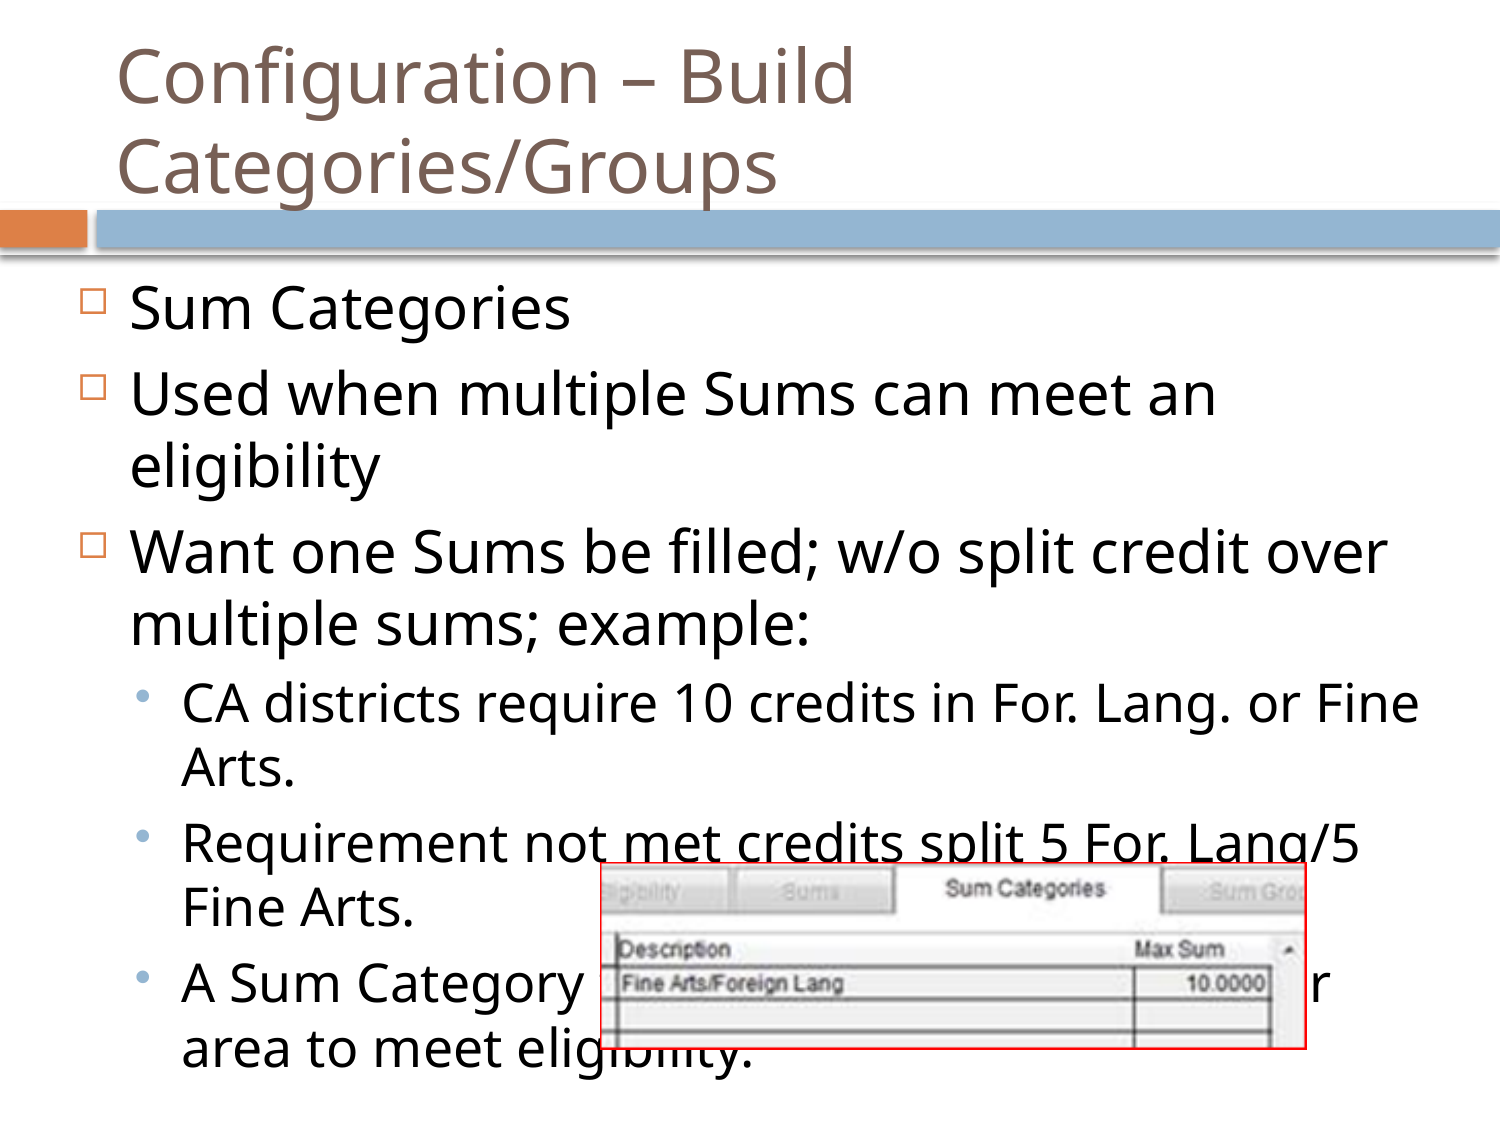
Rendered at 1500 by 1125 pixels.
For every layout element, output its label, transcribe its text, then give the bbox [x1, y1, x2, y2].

list Sum Categories Used when multiple Sums can meet an eligibility Want one Sums be filled; w/o split credit over multiple sums; example: CA districts require 10 credits in For. Lang. or Fine Arts. Requirement not met credits split 5 For. Lang/5 Fine Arts. A Sum Category forces credits to one or other area to meet eligibility. [62, 262, 1463, 1088]
title Configuration – Build Categories/Groups [100, 37, 1438, 200]
picture [599, 862, 1307, 1051]
